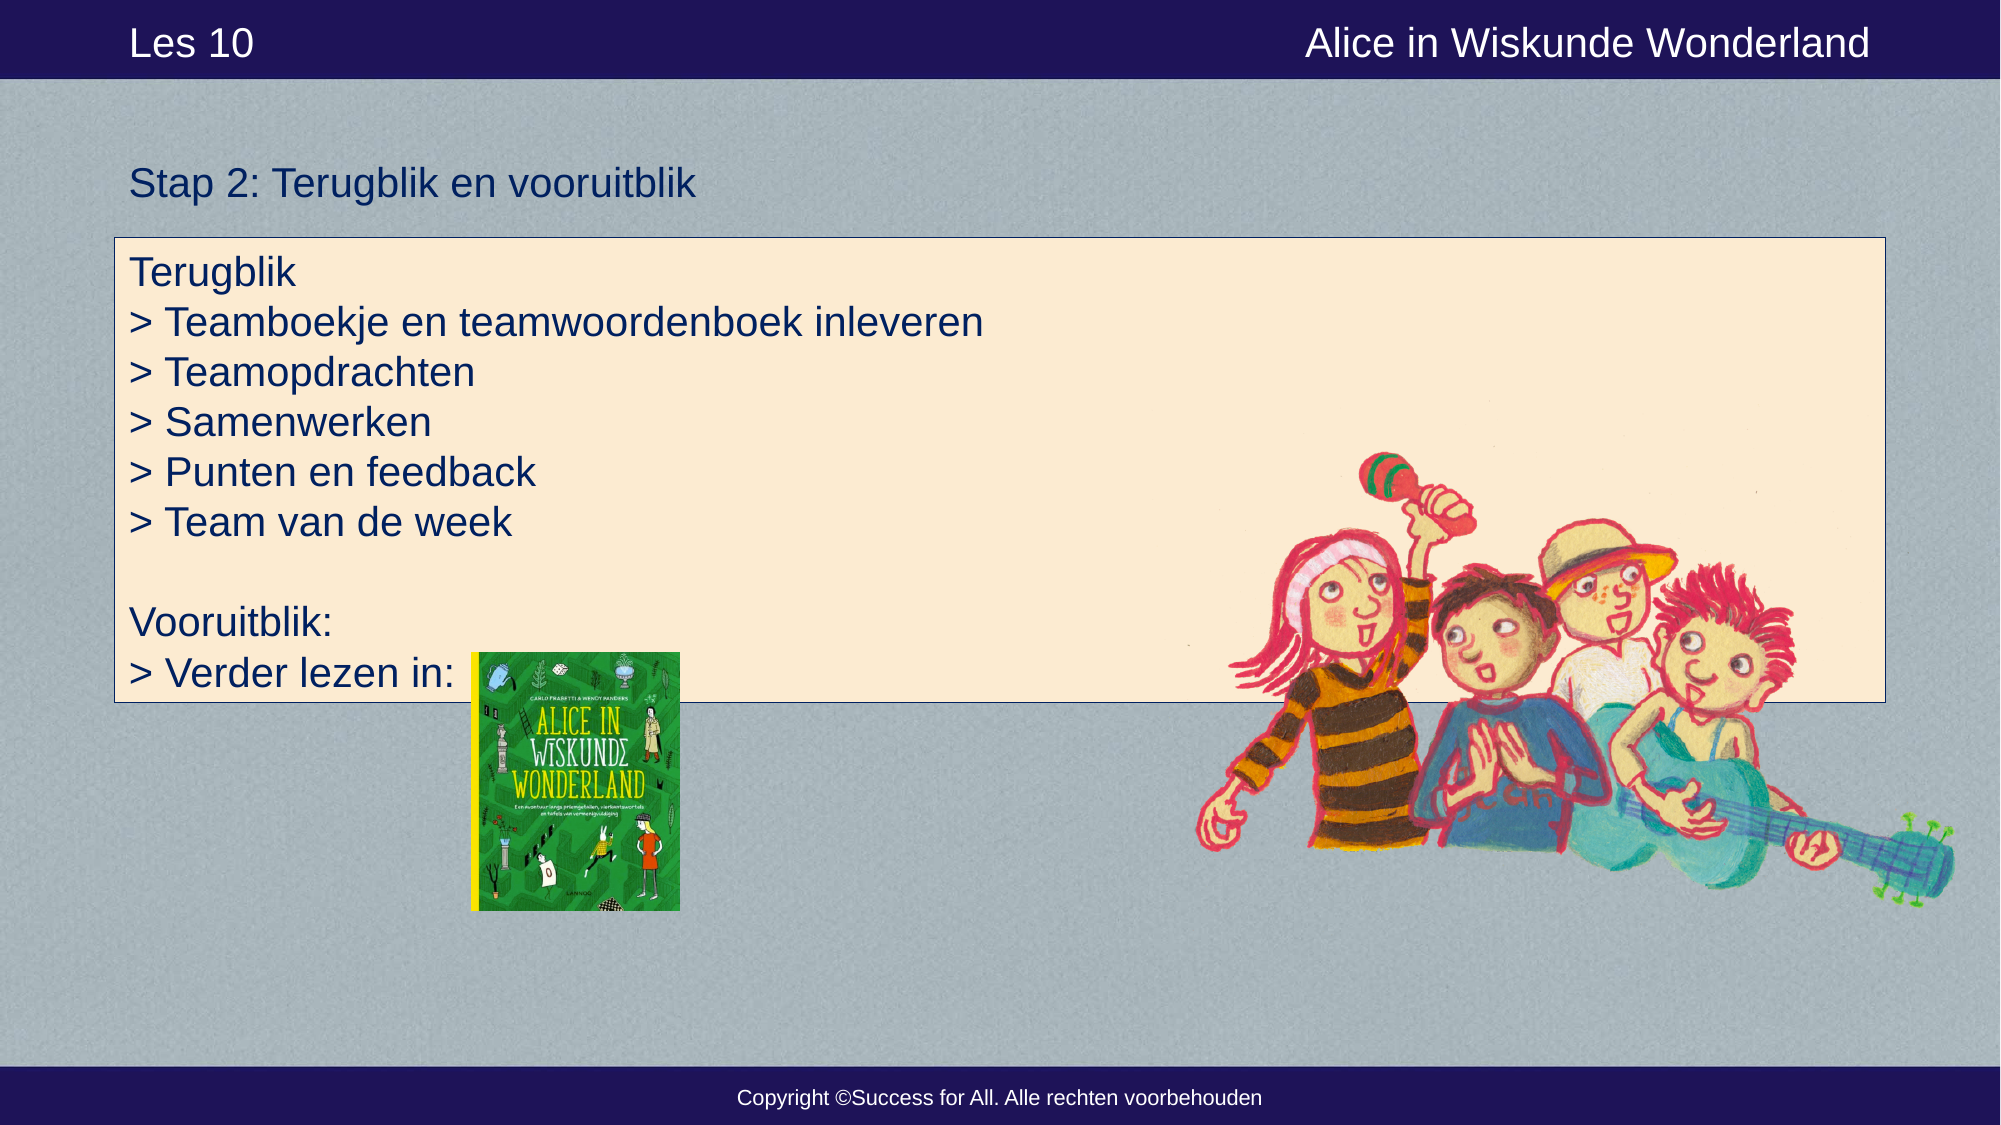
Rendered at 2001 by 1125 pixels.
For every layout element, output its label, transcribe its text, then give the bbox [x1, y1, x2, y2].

text_box Les 10 [114, 8, 354, 73]
picture [0, 0, 2001, 1125]
text_box Alice in Wiskunde Wonderland [999, 8, 1886, 73]
text_box Terugblik > Teamboekje en teamwoordenboek inleveren > Teamopdrachten > Samenwerken > Punten en feedback > Team van de week Vooruitblik: > Verder lezen in: [114, 237, 1886, 703]
text_box Copyright ©Success for All. Alle rechten voorbehouden [0, 1076, 2000, 1125]
text_box Stap 2: Terugblik en vooruitblik [113, 148, 1635, 214]
